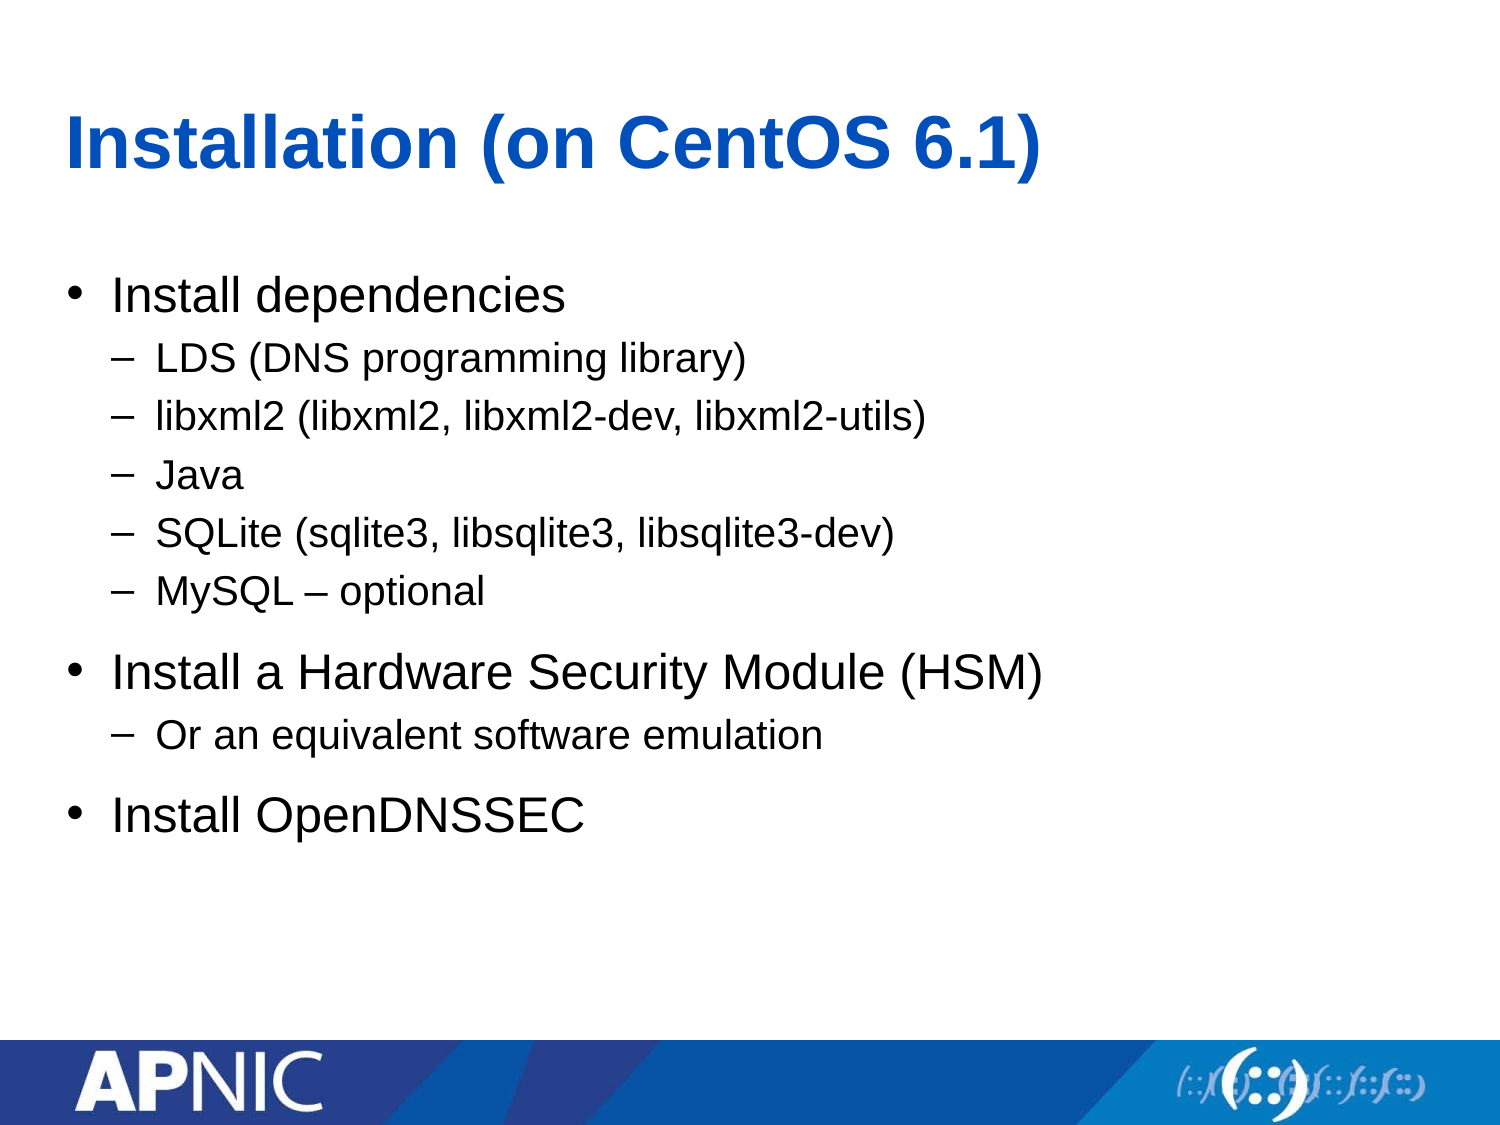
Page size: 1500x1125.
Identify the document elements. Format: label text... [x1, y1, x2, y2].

picture [0, 1040, 1500, 1125]
title Installation (on CentOS 6.1) [64, 45, 1436, 233]
list Install dependencies LDS (DNS programming library) libxml2 (libxml2, libxml2-dev, libxml2-utils) Java SQLite (sqlite3, libsqlite3, libsqlite3-dev) MySQL – optional Install a Hardware Security Module (HSM) Or an equivalent software emulation Install OpenDNSSEC [66, 262, 1437, 1012]
